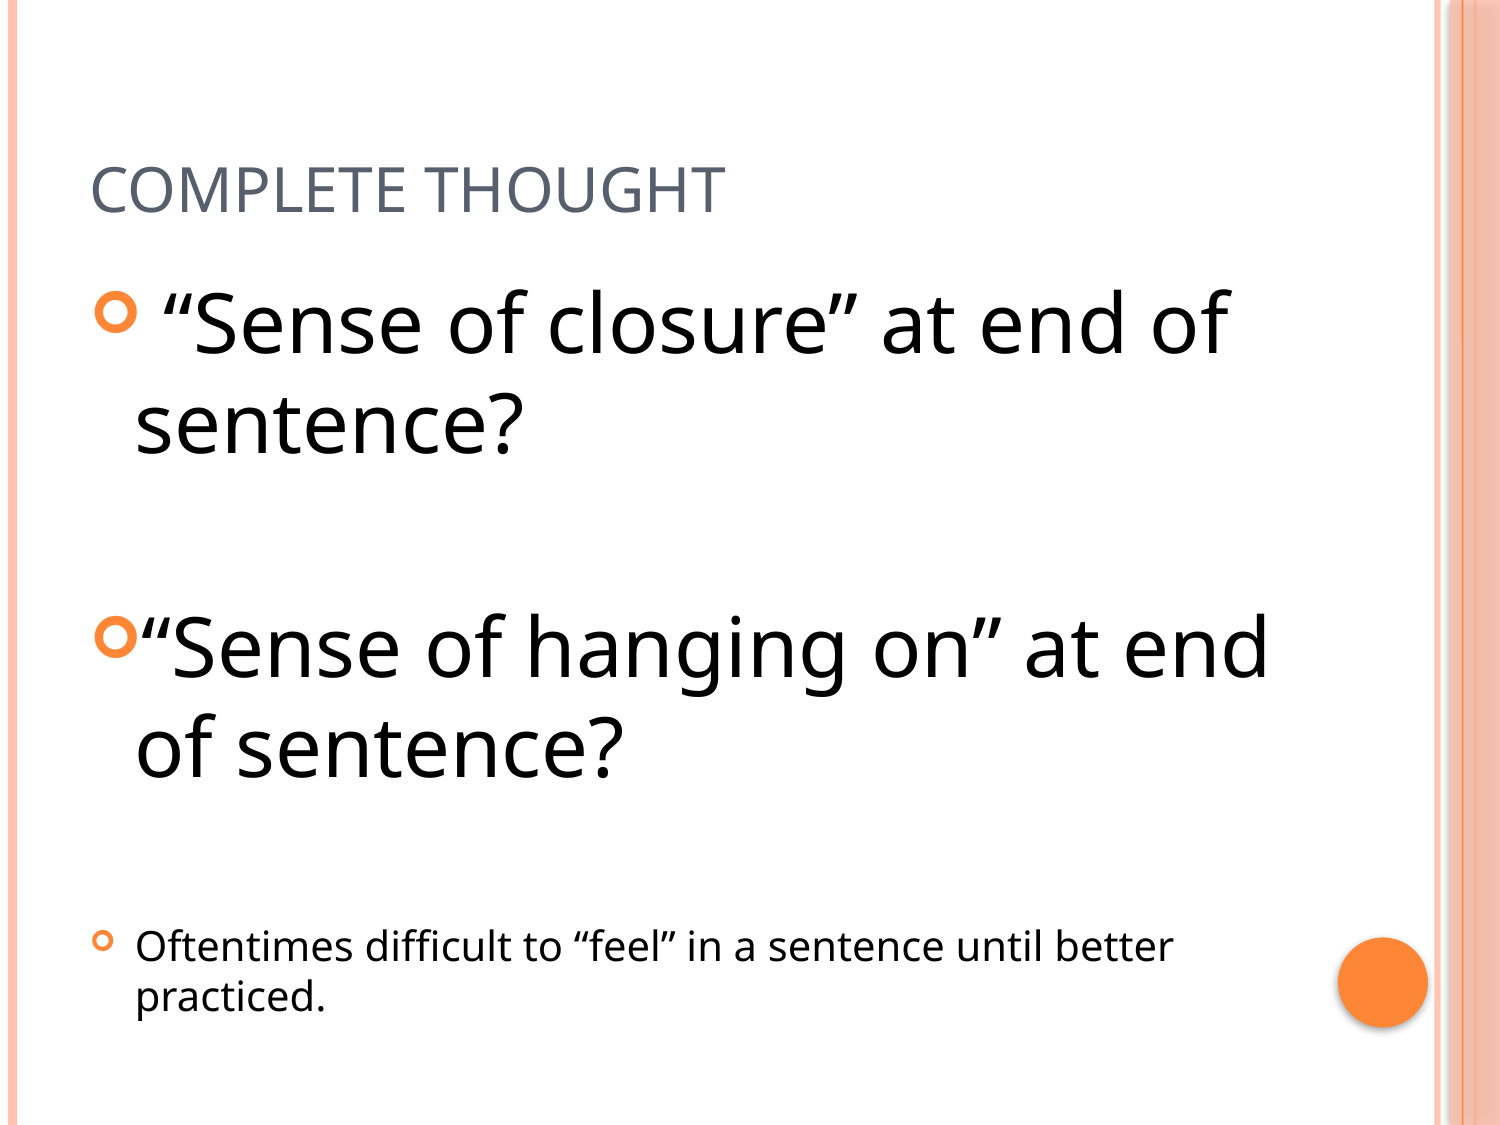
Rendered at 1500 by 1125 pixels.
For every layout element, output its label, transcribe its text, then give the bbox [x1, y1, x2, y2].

title Complete Thought [75, 45, 1300, 233]
list “Sense of closure” at end of sentence? “Sense of hanging on” at end of sentence? Oftentimes difficult to “feel” in a sentence until better practiced. [75, 262, 1300, 1062]
